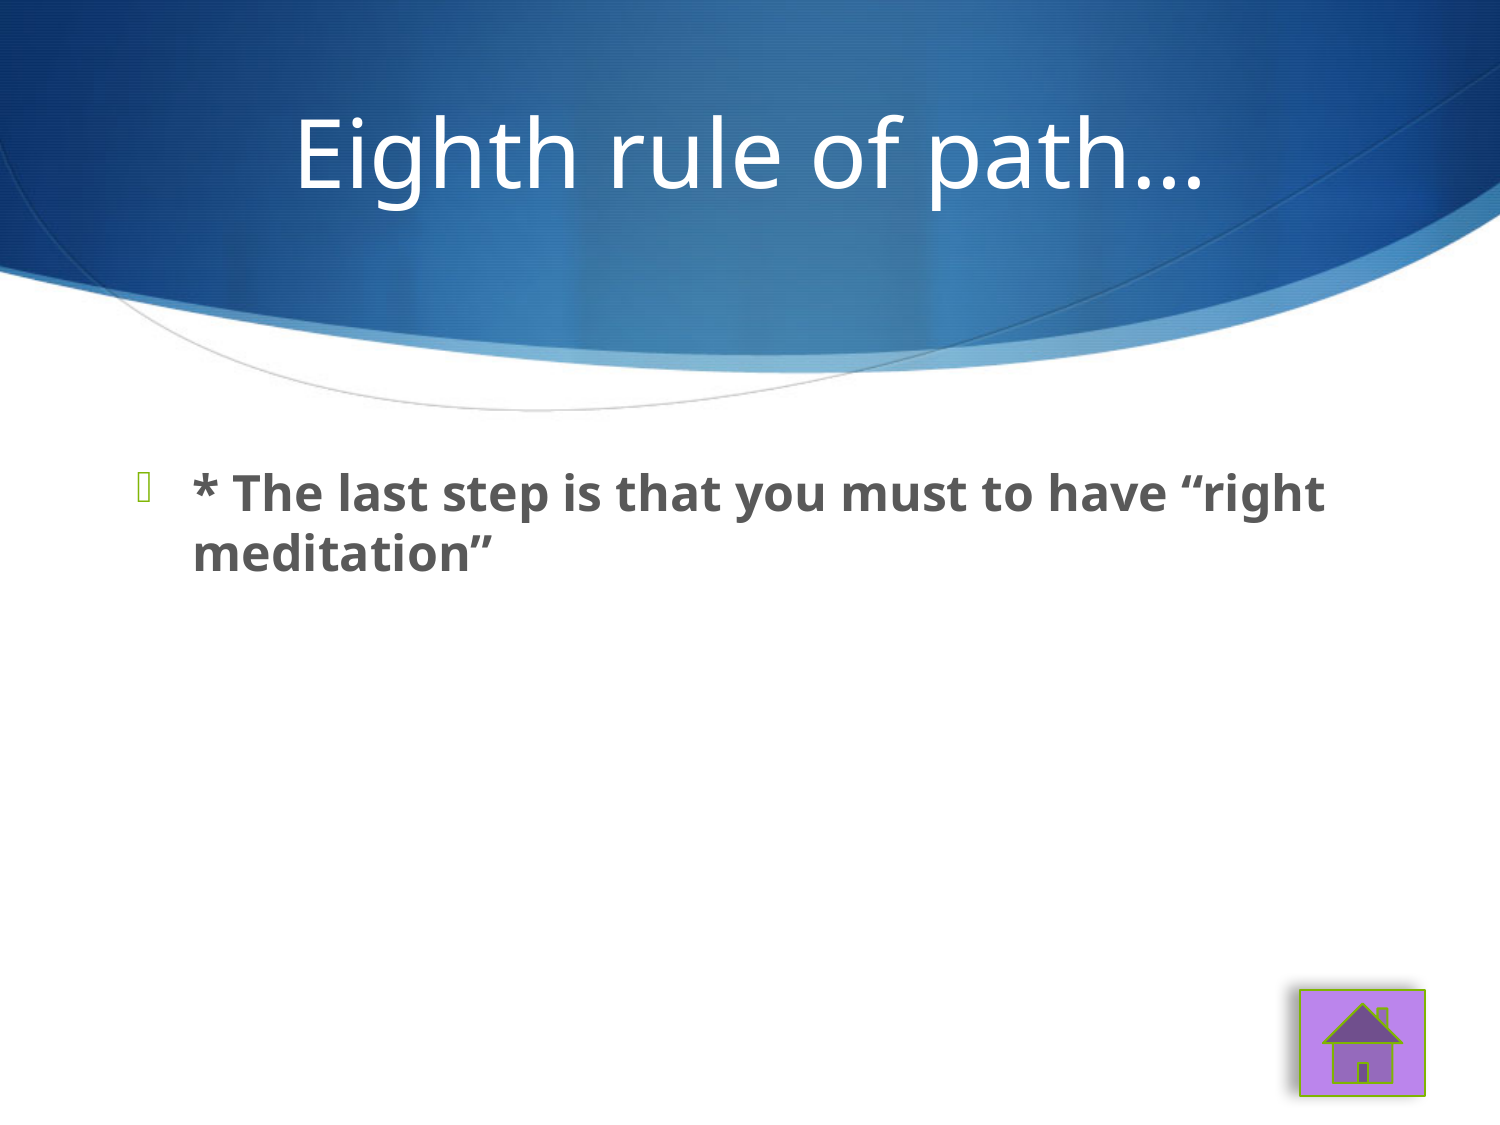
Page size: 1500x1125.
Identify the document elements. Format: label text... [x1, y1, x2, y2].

picture [0, 0, 1500, 1125]
list * The last step is that you must to have “right meditation” [121, 454, 1379, 991]
text_box [1299, 989, 1426, 1097]
title Eighth rule of path… [75, 56, 1425, 245]
